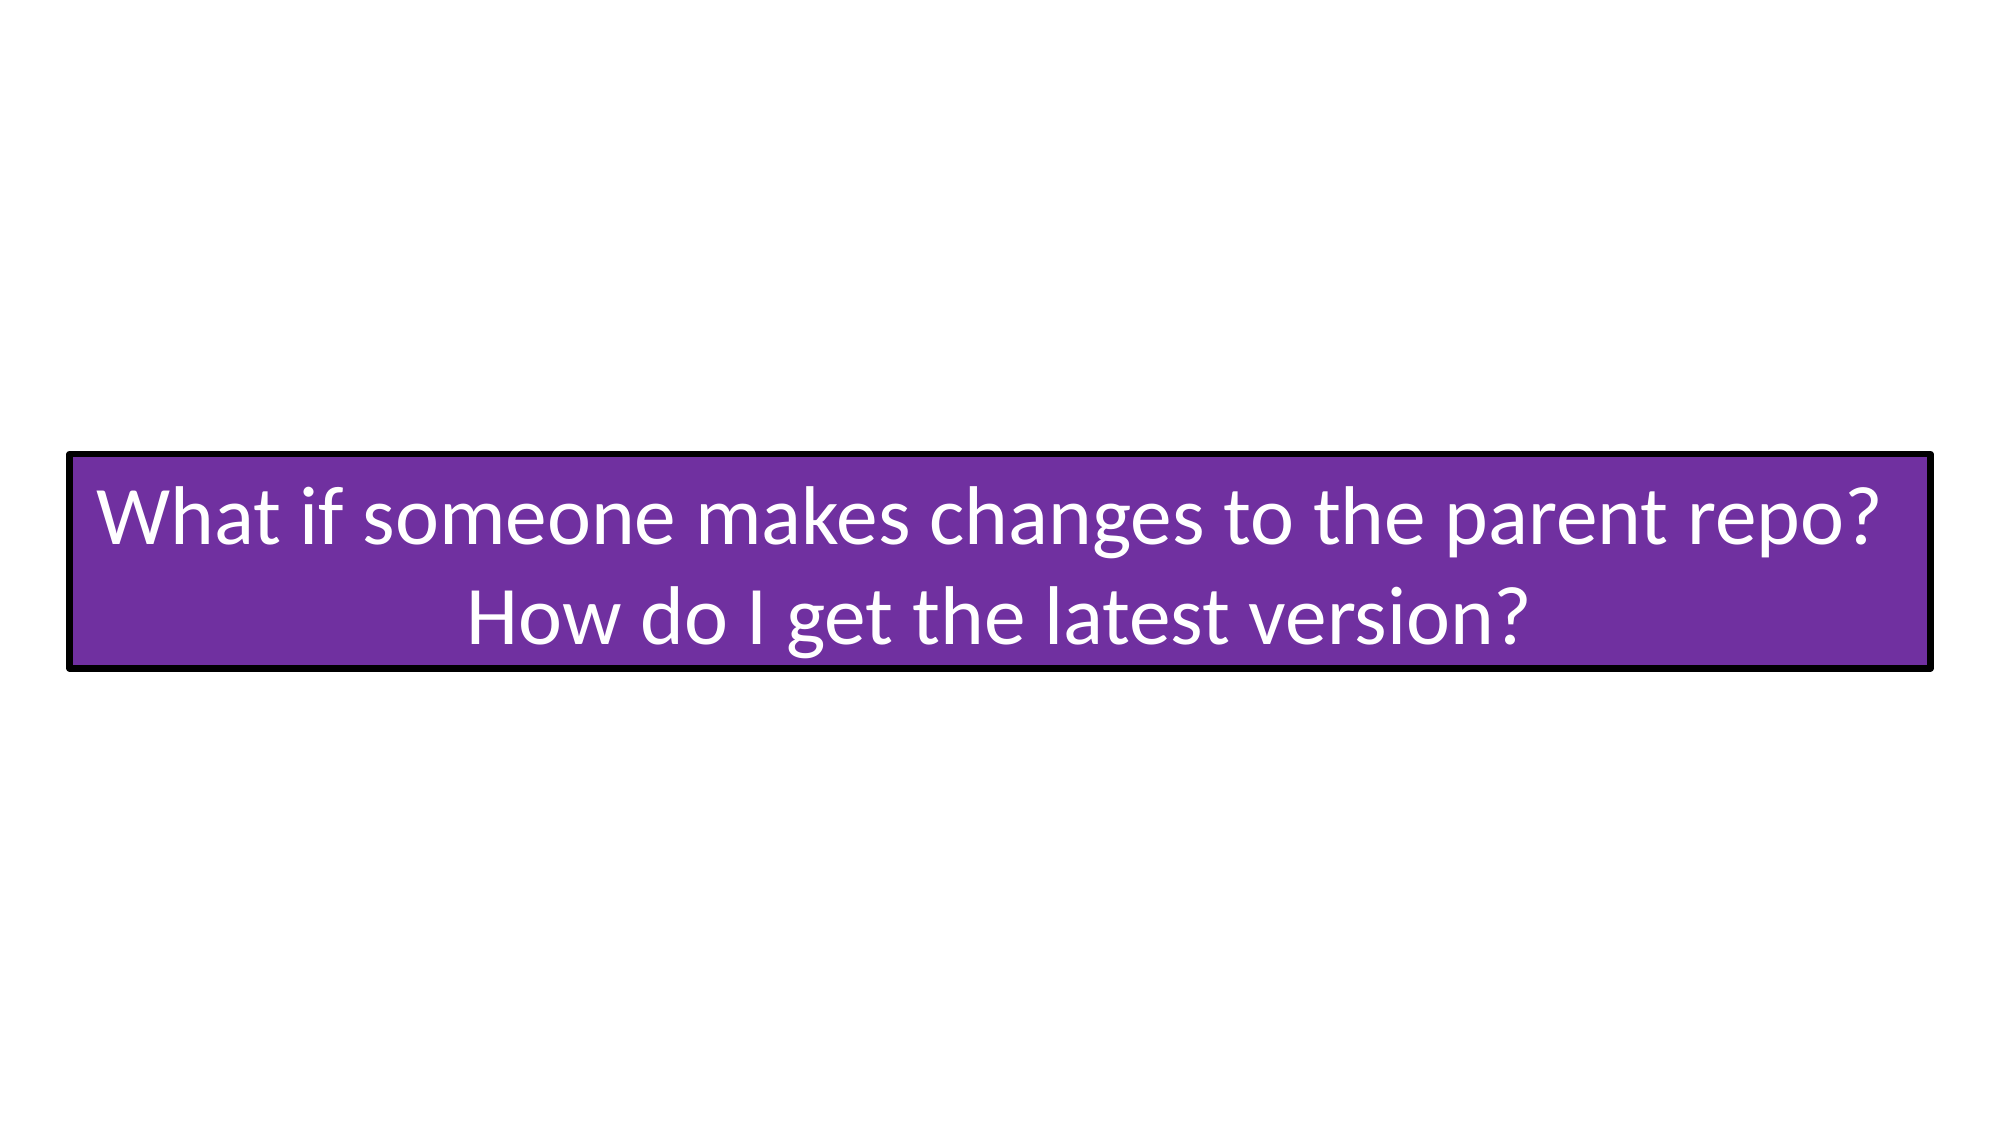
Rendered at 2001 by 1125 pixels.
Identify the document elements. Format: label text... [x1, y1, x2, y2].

text_box What if someone makes changes to the parent repo? How do I get the latest version? [69, 453, 1931, 669]
